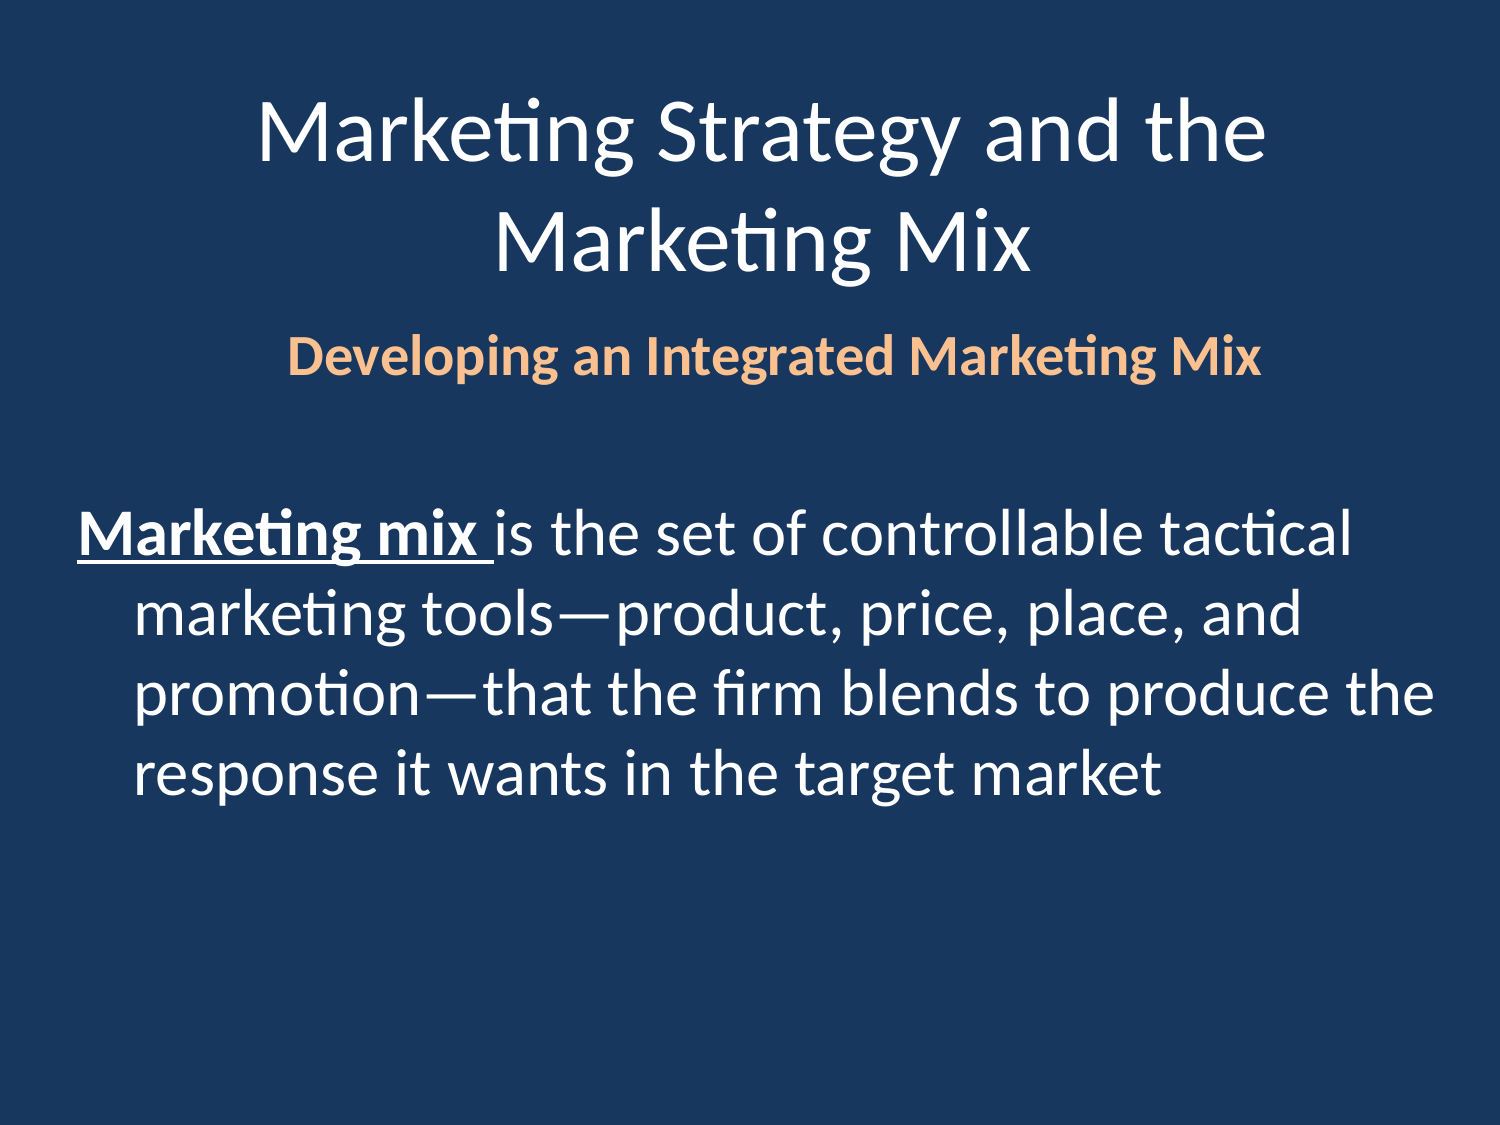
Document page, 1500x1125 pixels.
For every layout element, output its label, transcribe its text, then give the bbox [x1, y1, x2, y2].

text_box Marketing mix is the set of controllable tactical marketing tools—product, price, place, and promotion—that the firm blends to produce the response it wants in the target market [62, 481, 1479, 1050]
text_box Developing an Integrated Marketing Mix [187, 310, 1363, 398]
text_box Marketing Strategy and the Marketing Mix [124, 62, 1400, 250]
